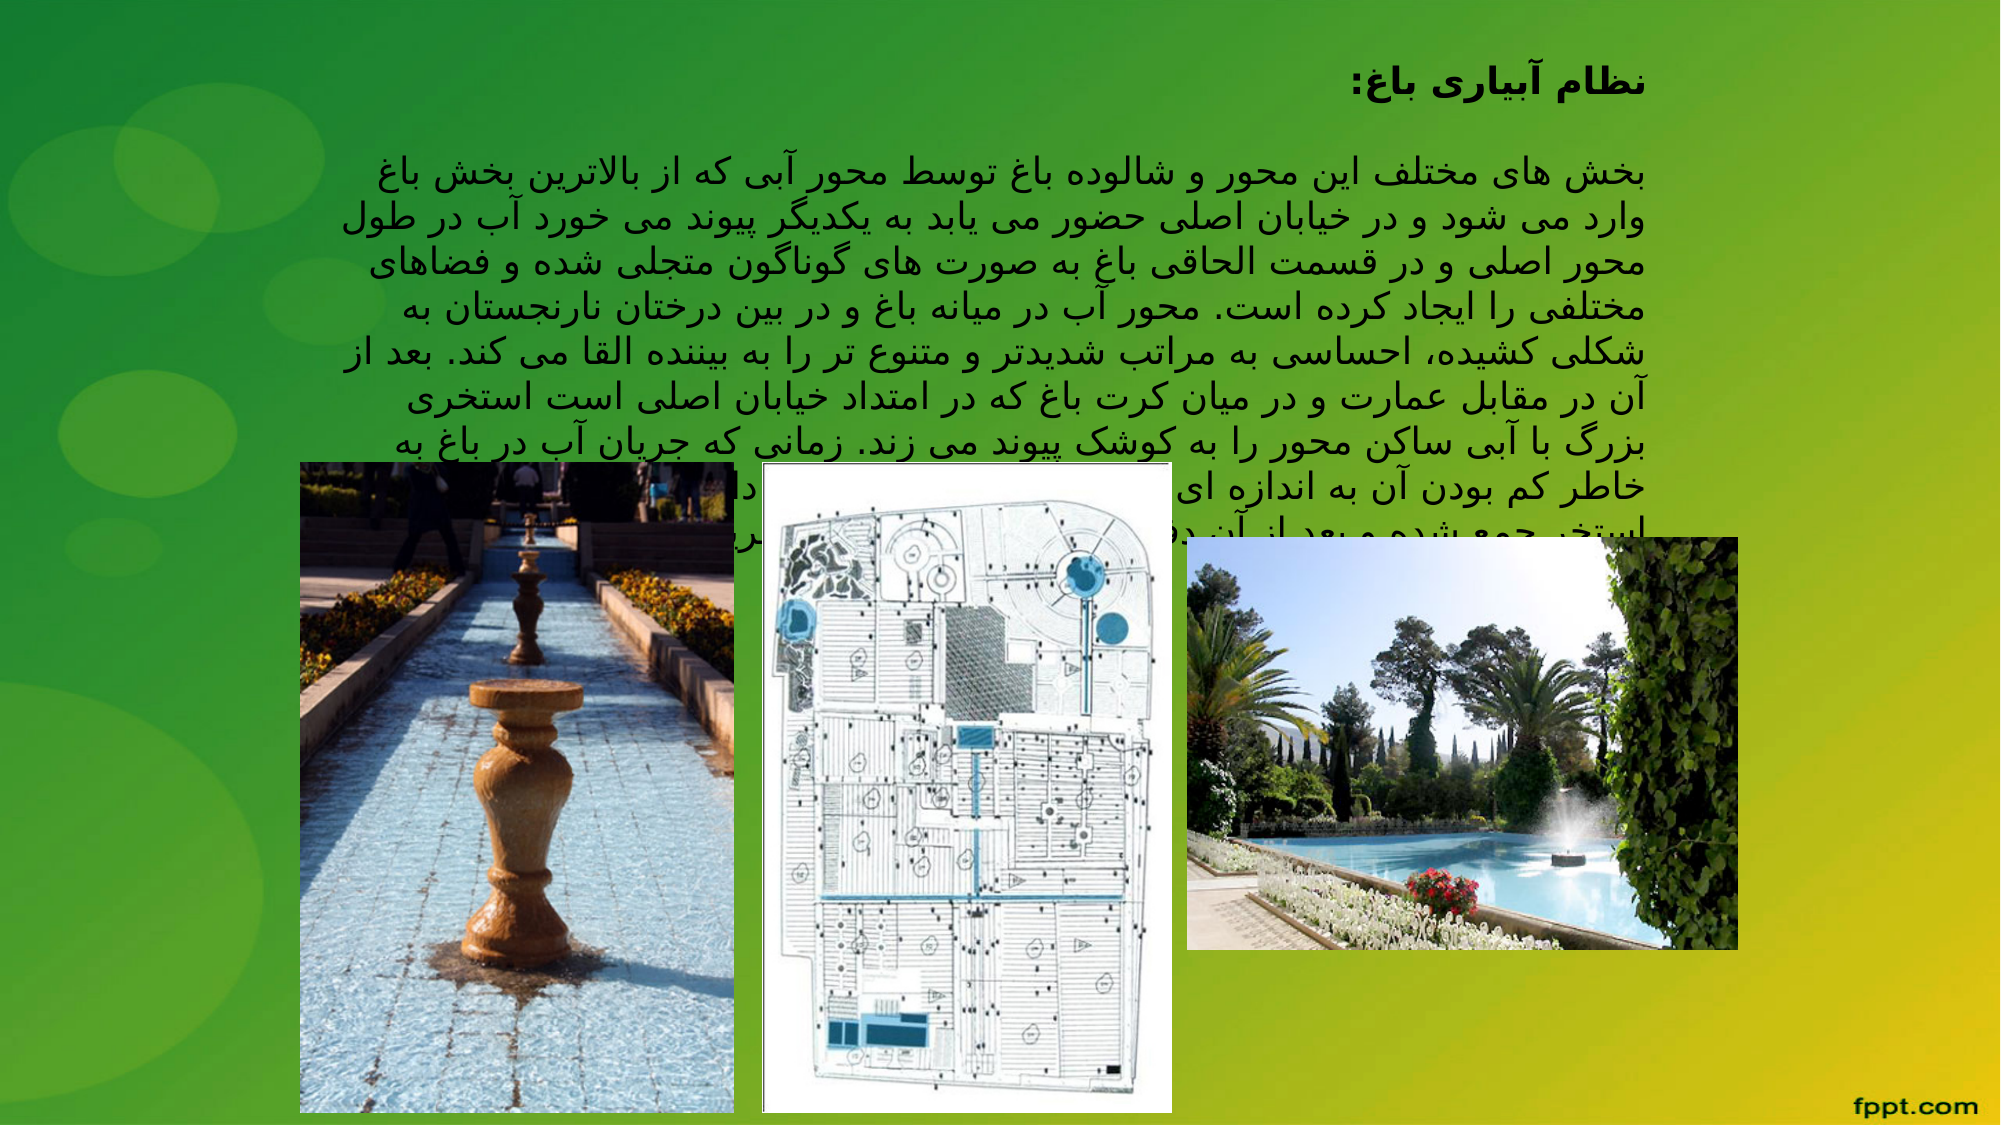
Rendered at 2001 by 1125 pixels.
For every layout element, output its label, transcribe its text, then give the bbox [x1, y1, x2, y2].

text_box نظام آبیاری باغ: بخش های مختلف این محور و شالوده باغ توسط محور آبی که از بالاترین بخش باغ وارد می شود و در خیابان اصلی حضور می یابد به یکدیگر پیوند می خورد آب در طول محور اصلی و در قسمت الحاقی باغ به صورت های گوناگون متجلی شده و فضاهای مختلفی را ایجاد کرده است. محور آب در میانه باغ و در بین درختان نارنجستان به شکلی کشیده، احساسی به مراتب شدیدتر و متنوع تر را به بیننده القا می کند. بعد از آن در مقابل عمارت و در میان کرت باغ که در امتداد خیابان اصلی است استخری بزرگ با آبی ساکن محور را به کوشک پیوند می زند. زمانی که جریان آب در باغ به خاطر کم بودن آن به اندازه ای نباشد که کرت ها را بطور دائم آبیاری کند، آب در استخر جمع شده و بعد از آن دفعتاٌ و با سرعت در نهرها جریان می یابد. [324, 49, 1663, 560]
picture [0, 0, 2001, 1125]
